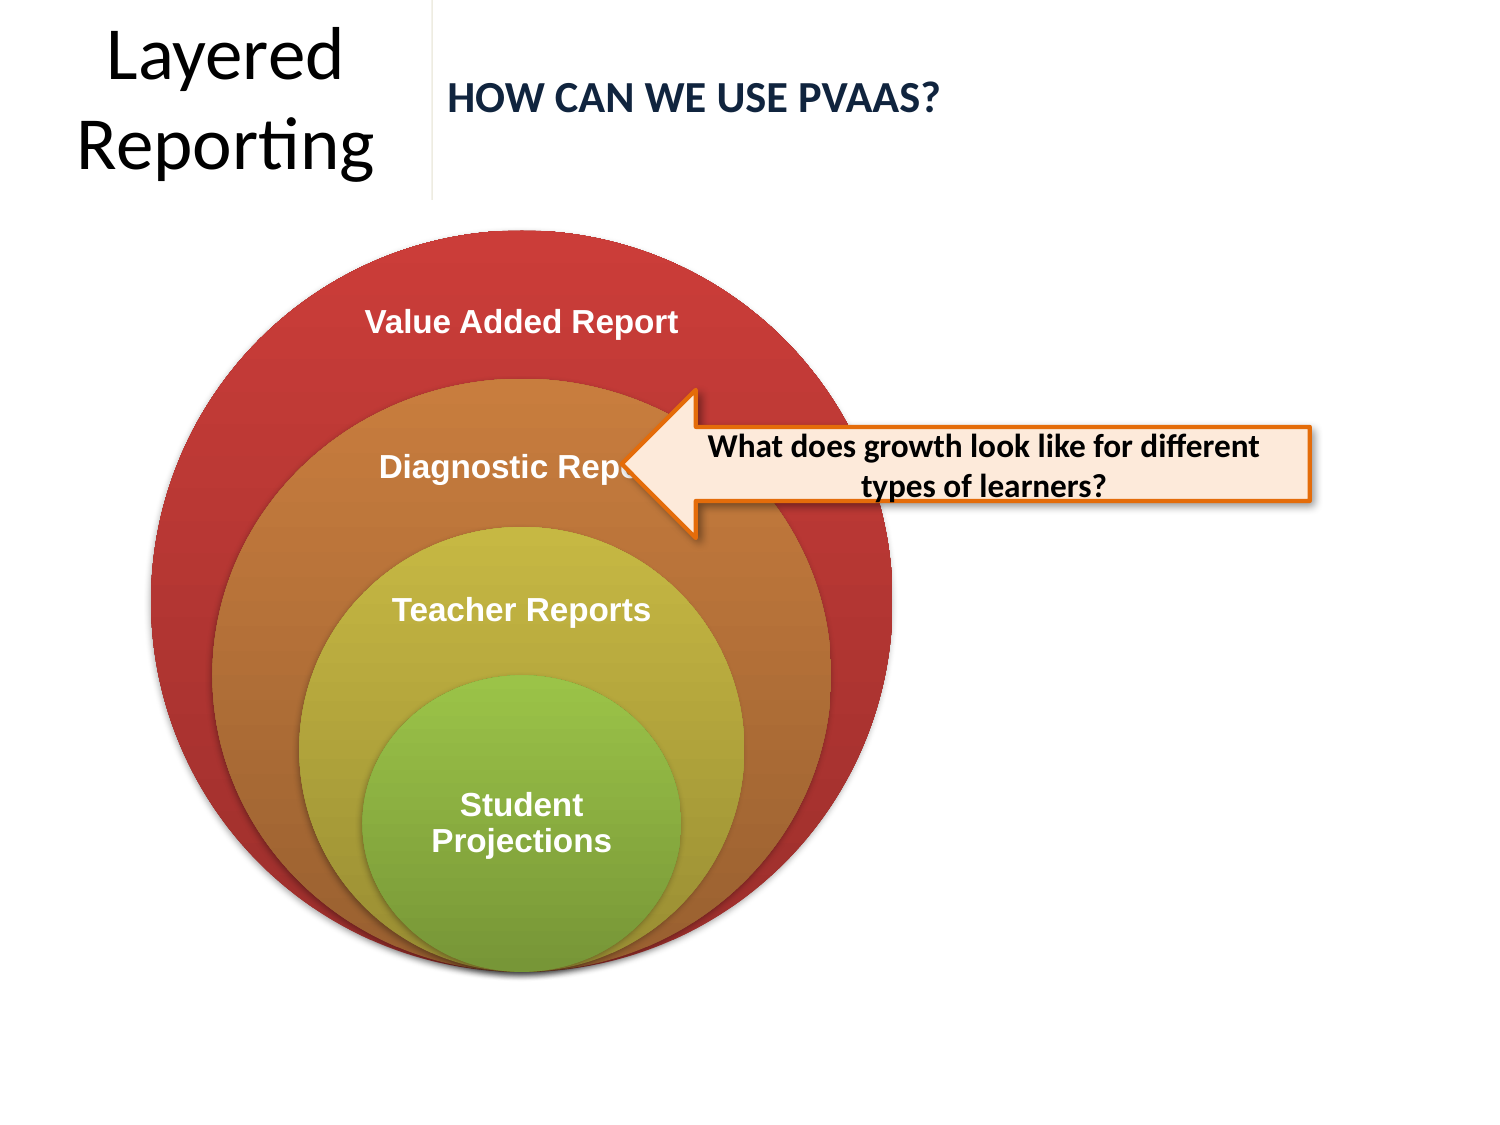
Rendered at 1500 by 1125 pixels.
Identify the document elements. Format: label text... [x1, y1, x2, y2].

list How can we use PVAAS? [432, 60, 1427, 130]
text_box What does growth look like for different types of learners? [897, 424, 1312, 504]
title Layered Reporting [19, 33, 433, 157]
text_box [150, 208, 893, 995]
